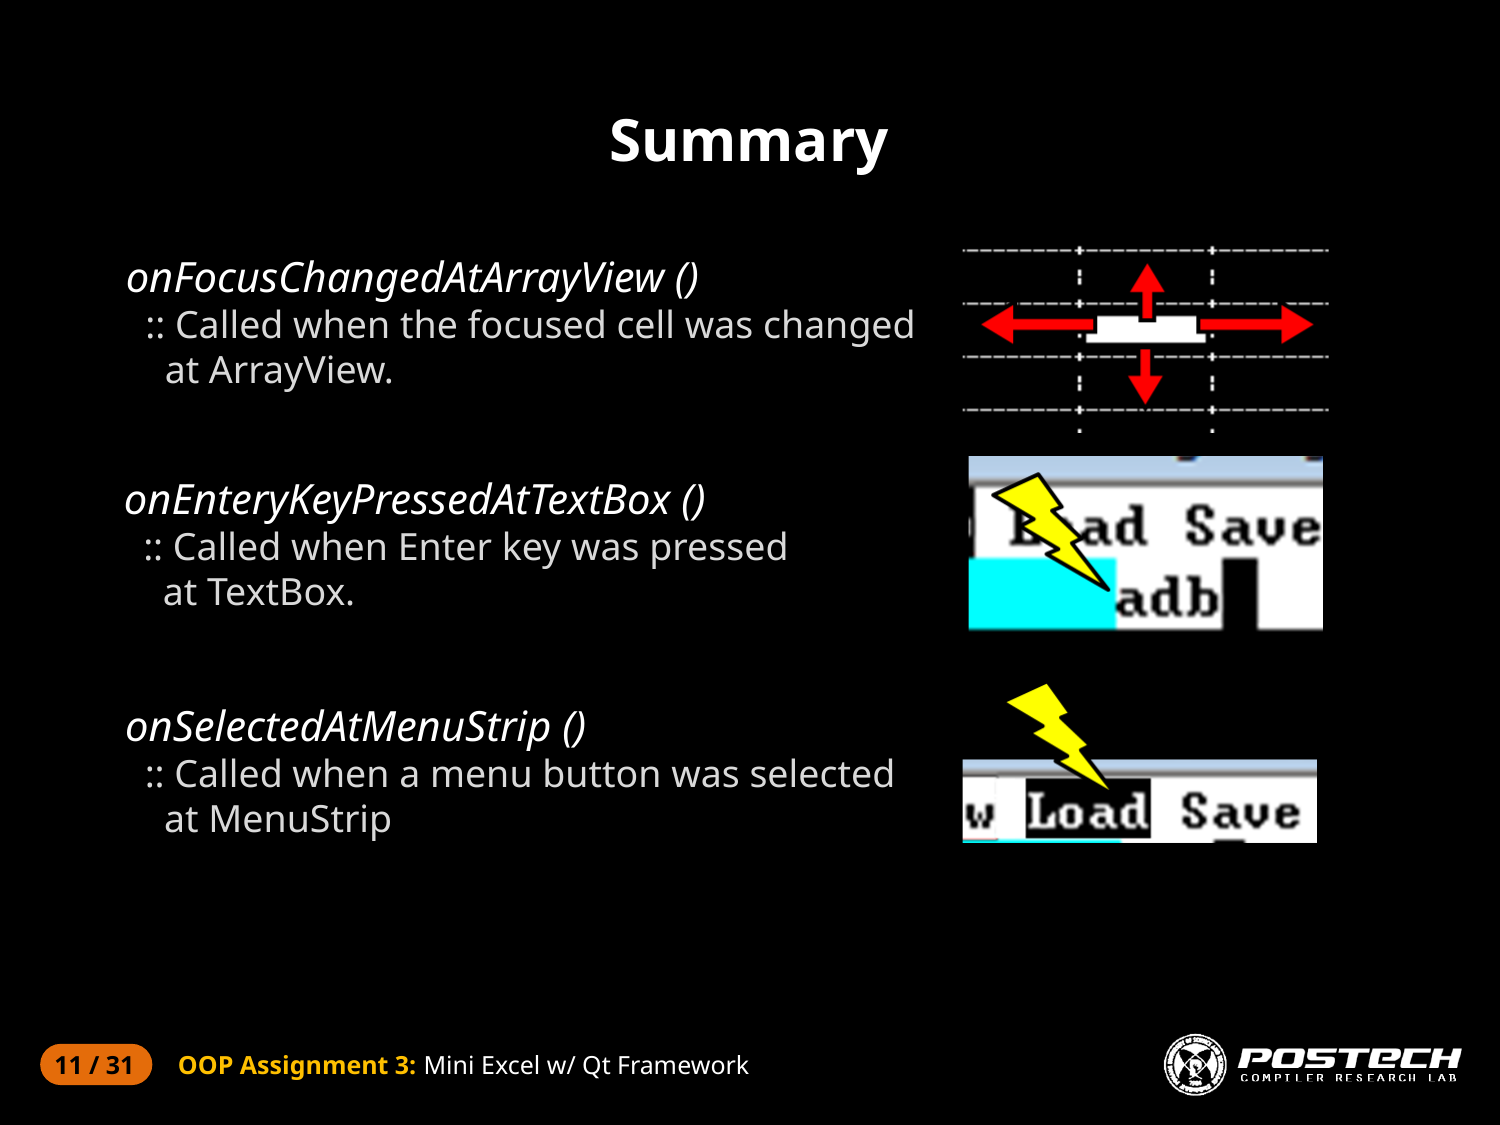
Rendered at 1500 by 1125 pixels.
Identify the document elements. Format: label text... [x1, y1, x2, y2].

title Summary [75, 92, 1424, 185]
picture [962, 679, 1318, 848]
picture [1227, 1048, 1474, 1094]
text_box onSelectedAtMenuStrip () :: Called when a menu button was selected at MenuStrip [110, 692, 911, 848]
text_box onFocusChangedAtArrayView () :: Called when the focused cell was changed at ArrayView. [111, 243, 932, 399]
picture [968, 455, 1324, 656]
picture [962, 243, 1330, 433]
text_box onEnteryKeyPressedAtTextBox () :: Called when Enter key was pressed at TextBox. [109, 465, 805, 620]
